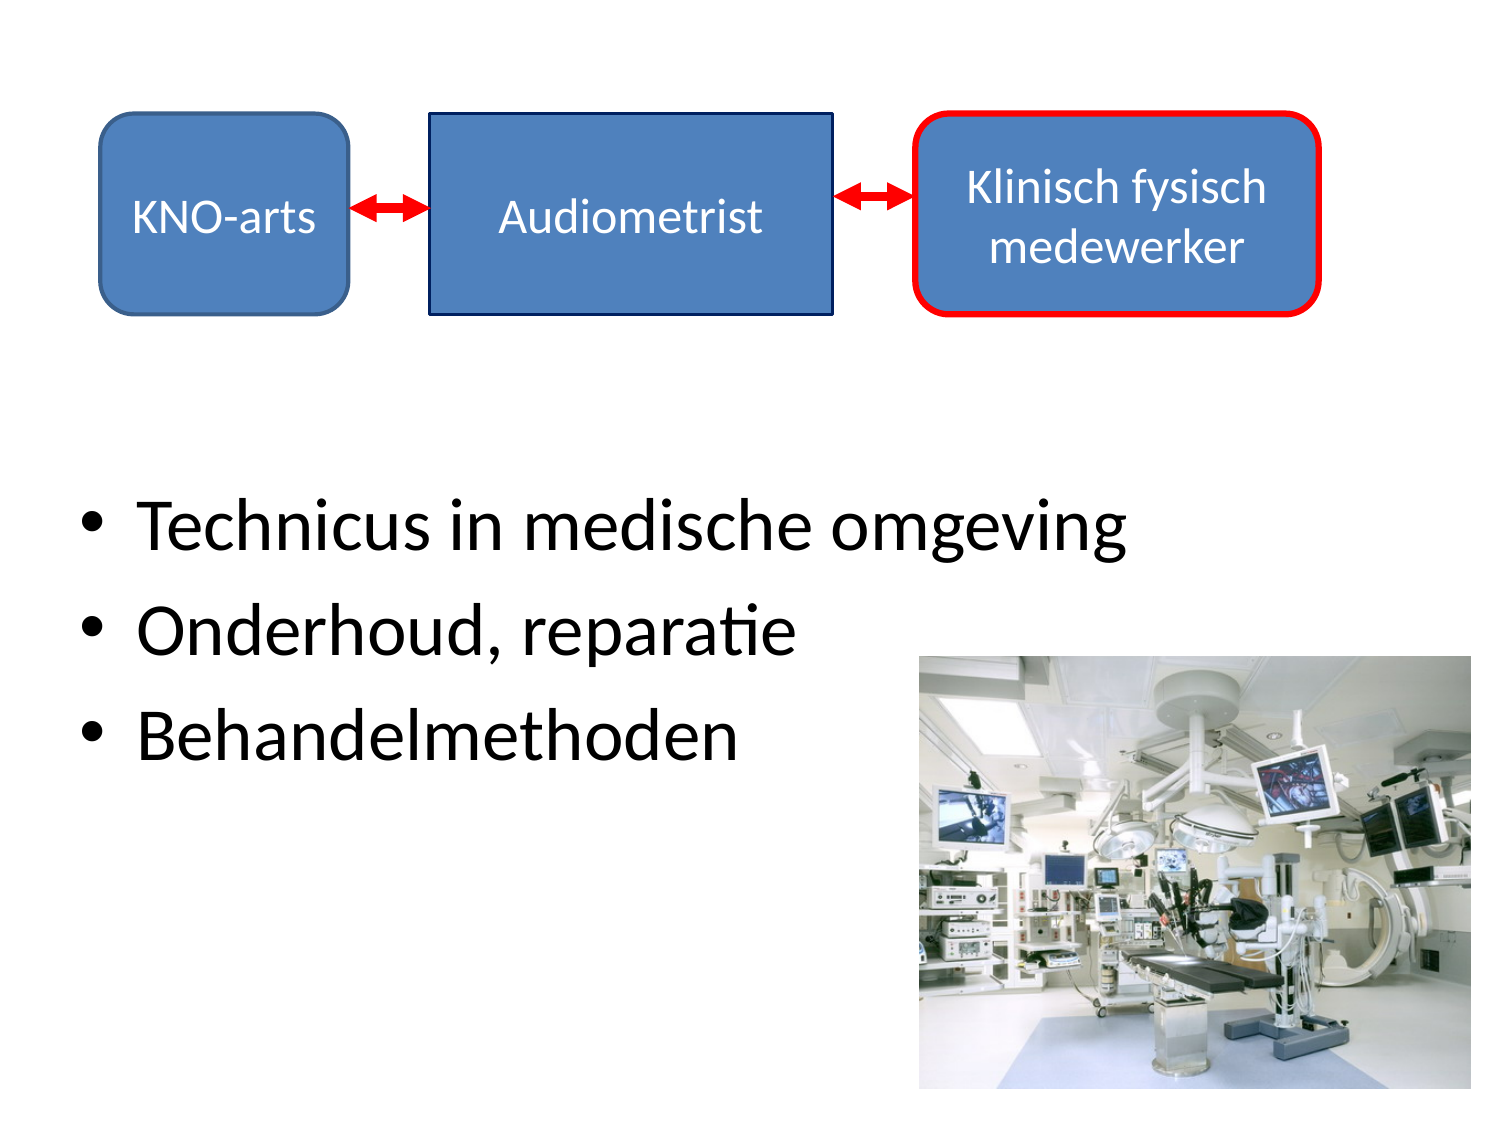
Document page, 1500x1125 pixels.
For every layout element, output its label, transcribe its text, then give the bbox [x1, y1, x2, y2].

text_box Technicus in medische omgeving Onderhoud, reparatie Behandelmethoden [64, 468, 1415, 1106]
list Audiometrist [427, 112, 835, 316]
text_box KNO-arts [98, 111, 351, 317]
text_box Klinisch fysisch medewerker [913, 111, 1321, 317]
picture [919, 656, 1471, 1090]
